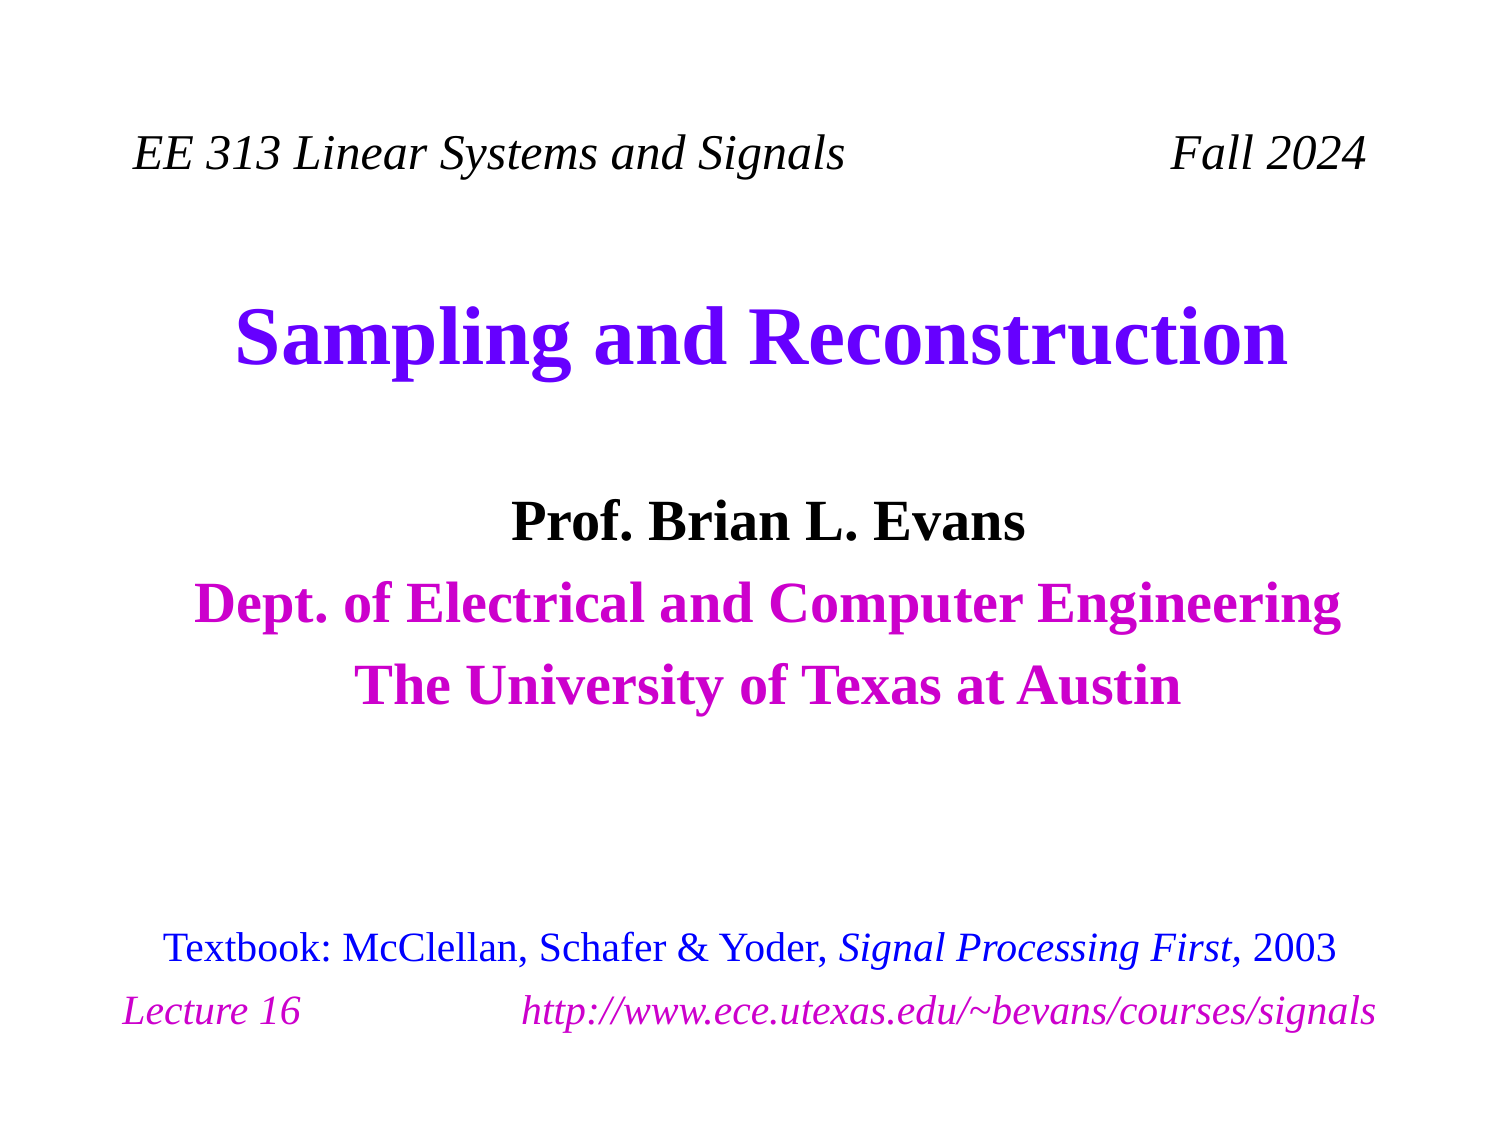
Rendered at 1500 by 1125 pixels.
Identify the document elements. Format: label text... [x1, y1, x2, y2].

subtitle Prof. Brian L. Evans Dept. of Electrical and Computer Engineering The University of Texas at Austin [137, 474, 1400, 763]
text_box Lecture 16 http://www.ece.utexas.edu/~bevans/courses/signals [0, 978, 1500, 1040]
text_box EE 313 Linear Systems and Signals Fall 2024 [0, 112, 1500, 188]
title Sampling and Reconstruction [125, 237, 1400, 425]
text_box Textbook: McClellan, Schafer & Yoder, Signal Processing First, 2003 [0, 912, 1500, 978]
